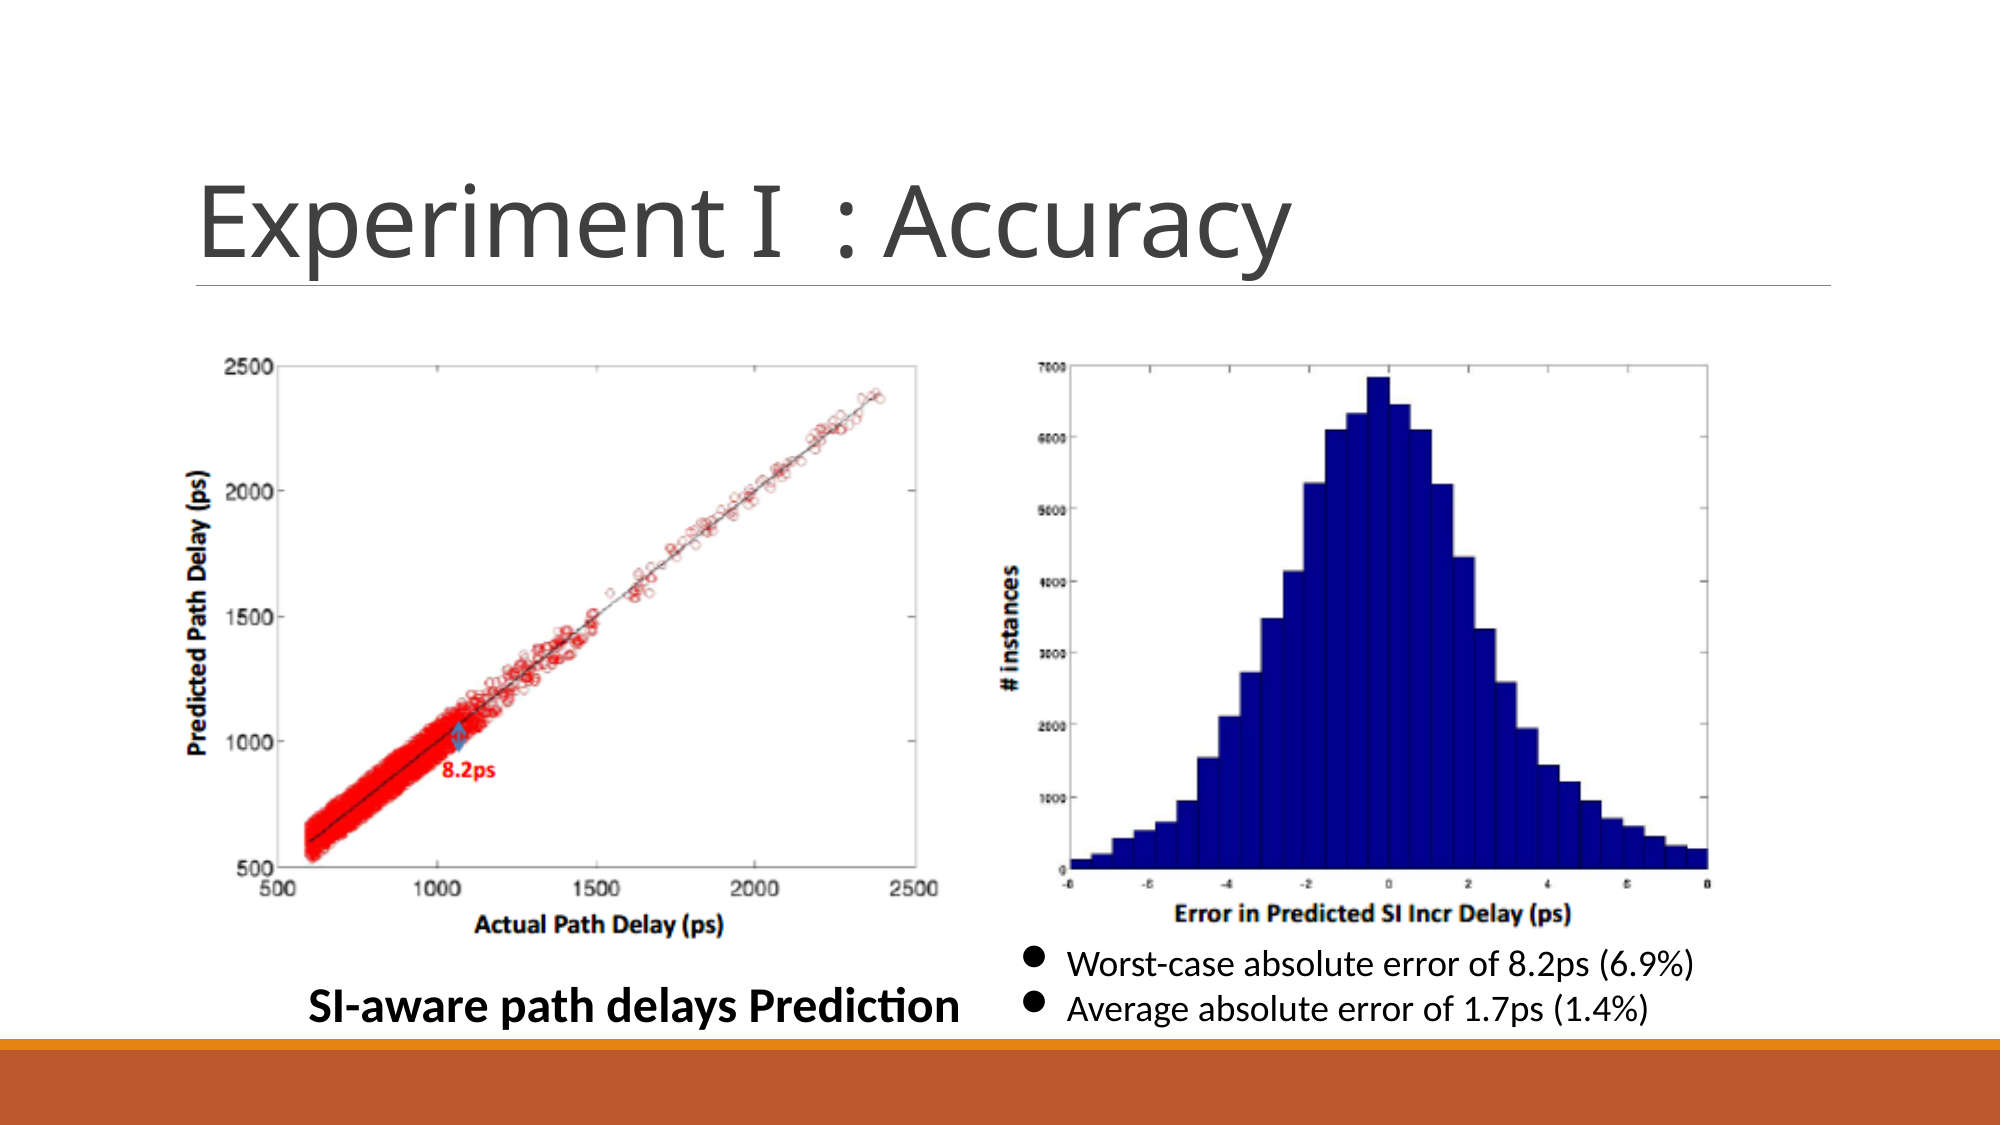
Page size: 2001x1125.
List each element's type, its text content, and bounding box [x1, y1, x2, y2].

picture [170, 335, 981, 953]
picture [985, 343, 1731, 936]
text_box SI-aware path delays Prediction [293, 965, 976, 1040]
title Experiment I : Accuracy [180, 47, 1830, 285]
text_box Worst-case absolute error of 8.2ps (6.9%) Average absolute error of 1.7ps (1.4%) [1005, 942, 1711, 1037]
